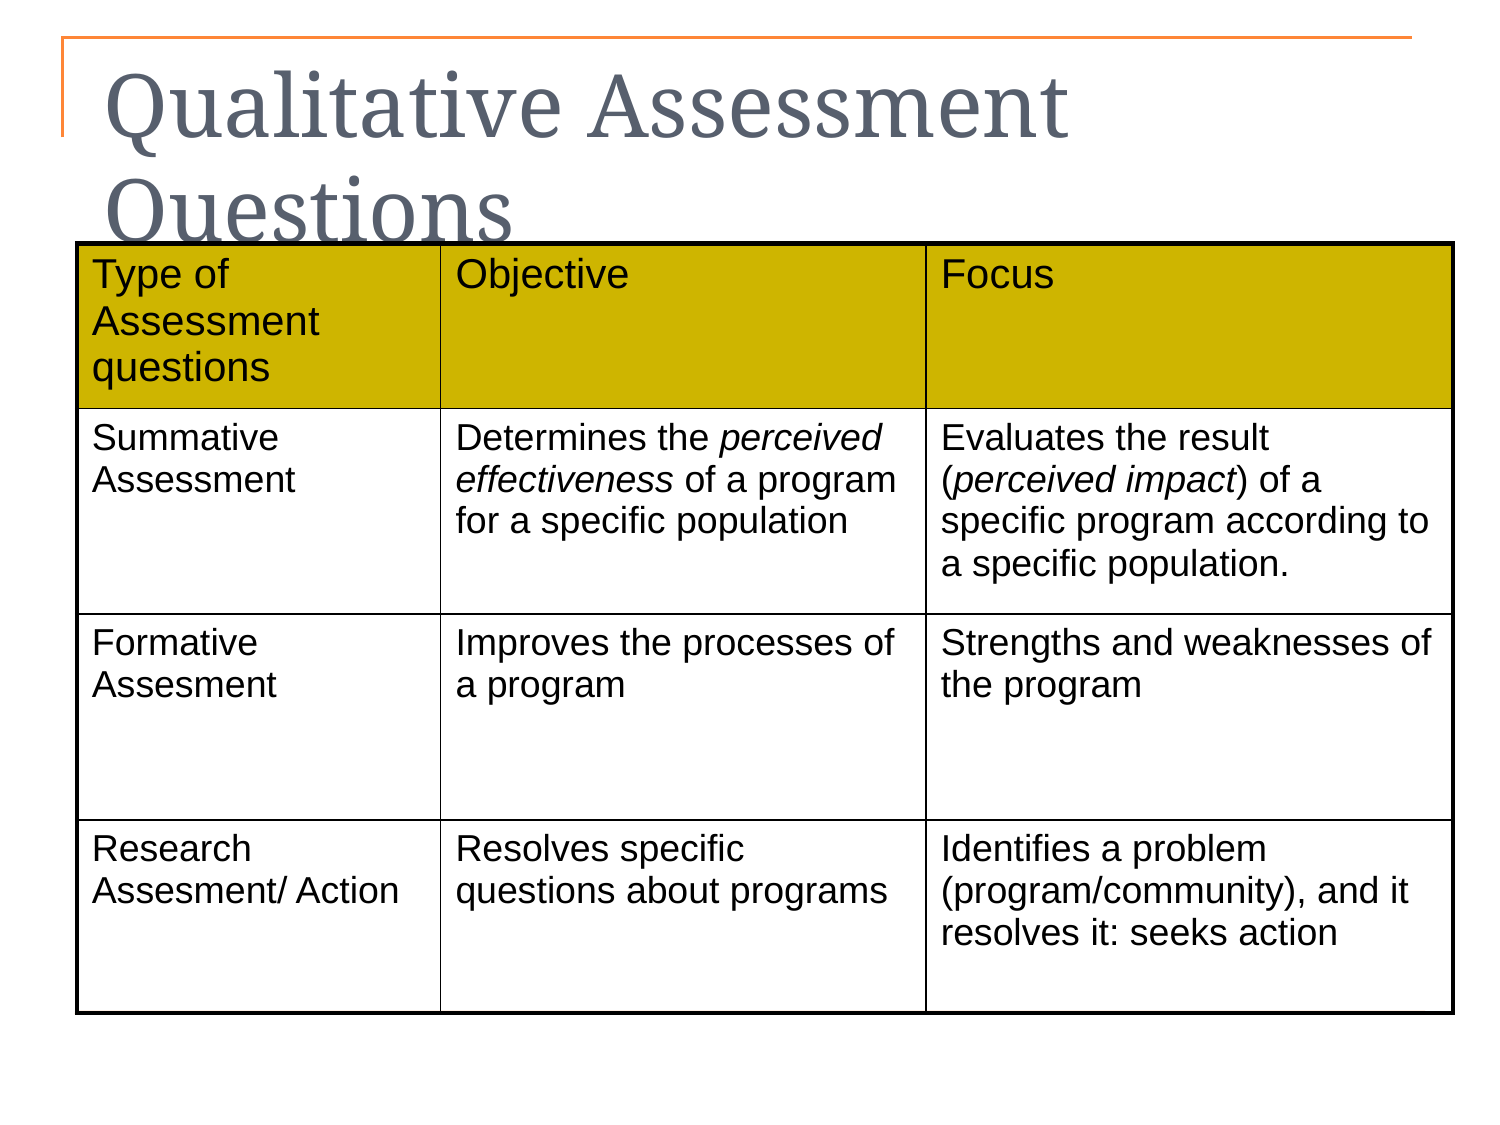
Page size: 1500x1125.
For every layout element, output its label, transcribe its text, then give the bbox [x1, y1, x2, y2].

table_header Focus [927, 246, 1451, 408]
table_cell Determines the perceived effectiveness of a program for a specific population [441, 409, 925, 613]
table_cell Resolves specific questions about programs [441, 821, 925, 1011]
table_cell Identifies a problem (program/community), and it resolves it: seeks action [927, 821, 1451, 1011]
table_header Objective [441, 246, 925, 408]
table_cell Improves the processes of a program [441, 615, 925, 819]
table_cell Research Assesment/ Action [79, 821, 440, 1011]
table_cell Strengths and weaknesses of the program [927, 615, 1451, 819]
table_cell Evaluates the result (perceived impact) of a specific program according to a specific population. [927, 409, 1451, 613]
table_cell Formative Assesment [79, 615, 440, 819]
table_header Type of Assessment questions [79, 246, 440, 408]
table_cell Summative Assessment [79, 409, 440, 613]
title Qualitative Assessment Questions [88, 42, 1439, 230]
